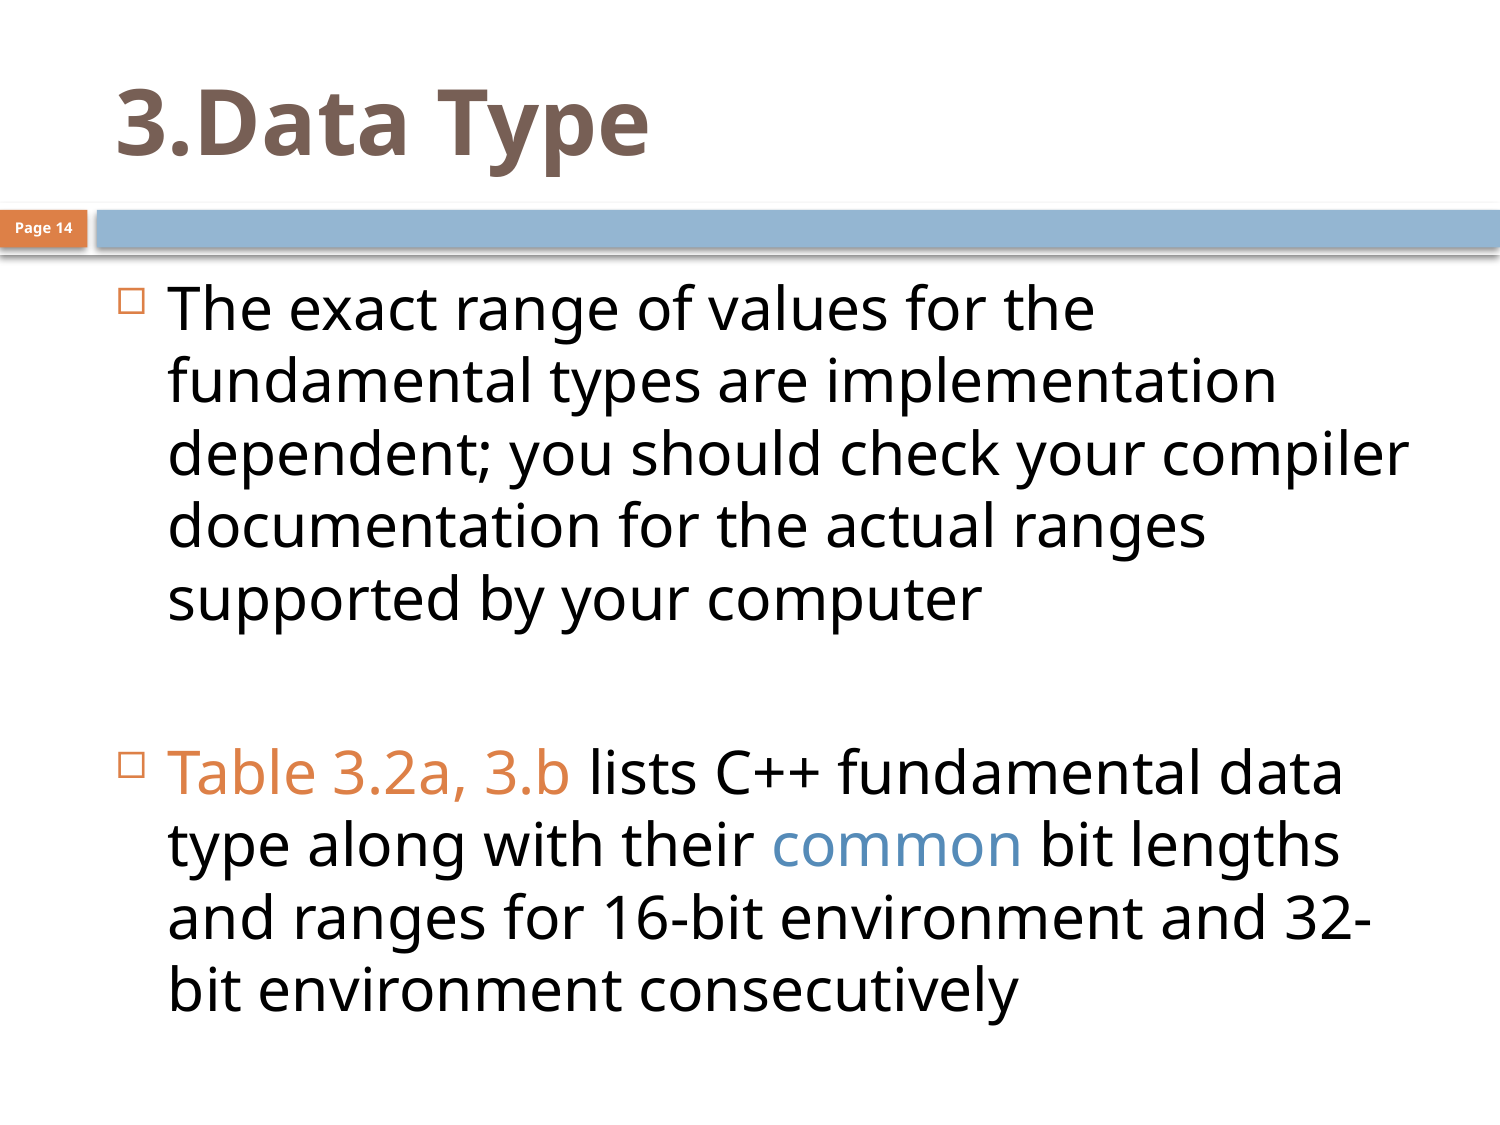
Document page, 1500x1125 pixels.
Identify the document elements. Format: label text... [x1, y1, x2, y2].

slide_number Page 14 [0, 208, 88, 249]
title 3.Data Type [100, 37, 1439, 201]
list The exact range of values for the fundamental types are implementation dependent; you should check your compiler documentation for the actual ranges supported by your computer Table 3.2a, 3.b lists C++ fundamental data type along with their common bit lengths and ranges for 16-bit environment and 32-bit environment consecutively [100, 262, 1439, 1001]
